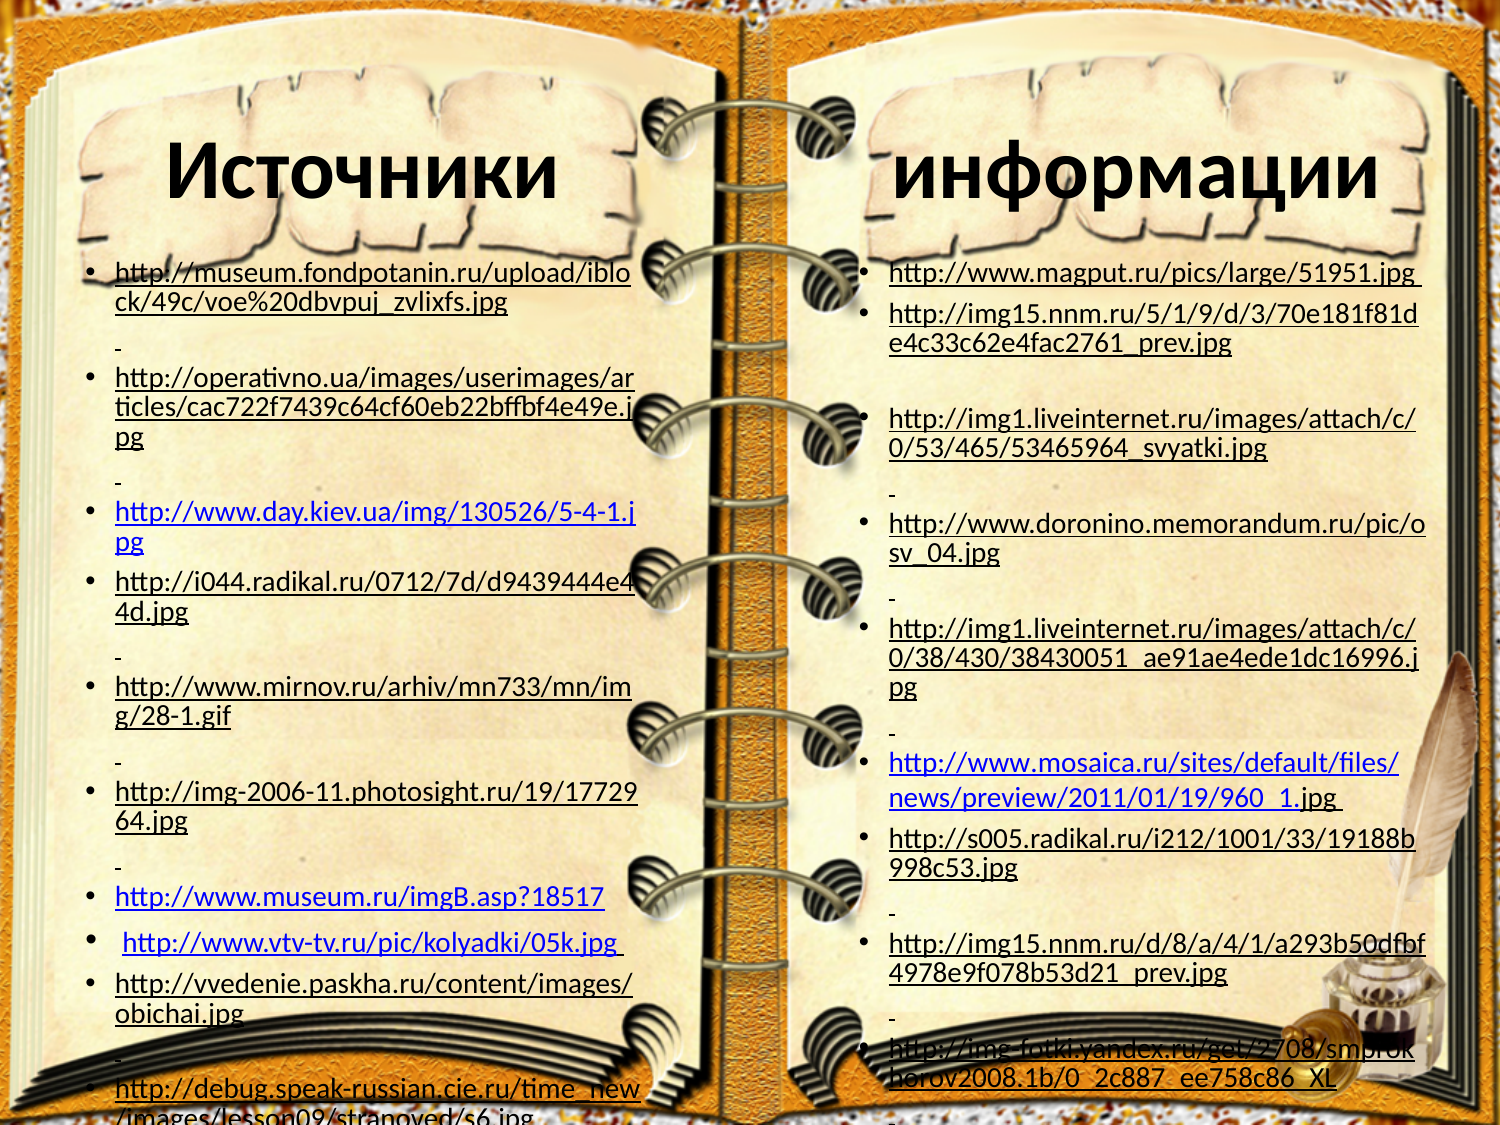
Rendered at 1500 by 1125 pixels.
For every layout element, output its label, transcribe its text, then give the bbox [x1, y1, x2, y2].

title Источники [81, 70, 664, 259]
text_box [878, 246, 1449, 982]
list http://museum.fondpotanin.ru/upload/iblock/49c/voe%20dbvpuj_zvlixfs.jpg http://operativno.ua/images/userimages/articles/cac722f7439c64cf60eb22bffbf4e49e.jpg http://www.day.kiev.ua/img/130526/5-4-1.jpg http://i044.radikal.ru/0712/7d/d9439444e44d.jpg http://www.mirnov.ru/arhiv/mn733/mn/img/28-1.gif http://img-2006-11.photosight.ru/19/1772964.jpg http://www.museum.ru/imgB.asp?18517 http://www.vtv-tv.ru/pic/kolyadki/05k.jpg http://vvedenie.paskha.ru/content/images/obichai.jpg http://debug.speak-russian.cie.ru/time_new/images/lesson09/stranoved/s6.jpg [70, 245, 657, 1125]
text_box [867, 58, 1449, 246]
picture [0, 0, 1500, 1125]
text_box [855, 269, 1437, 970]
text_box информации [855, 70, 1437, 258]
list http://www.magput.ru/pics/large/51951.jpg http://img15.nnm.ru/5/1/9/d/3/70e181f81de4c33c62e4fac2761_prev.jpg http://img1.liveinternet.ru/images/attach/c/0/53/465/53465964_svyatki.jpg http://www.doronino.memorandum.ru/pic/osv_04.jpg http://img1.liveinternet.ru/images/attach/c/0/38/430/38430051_ae91ae4ede1dc16996.jpg http://www.mosaica.ru/sites/default/files/news/preview/2011/01/19/960_1.jpg http://s005.radikal.ru/i212/1001/33/19188b998c53.jpg http://img15.nnm.ru/d/8/a/4/1/a293b50dfbf4978e9f078b53d21_prev.jpg http://img-fotki.yandex.ru/get/2708/smprokhorov2008.1b/0_2c887_ee758c86_XL [843, 245, 1442, 989]
